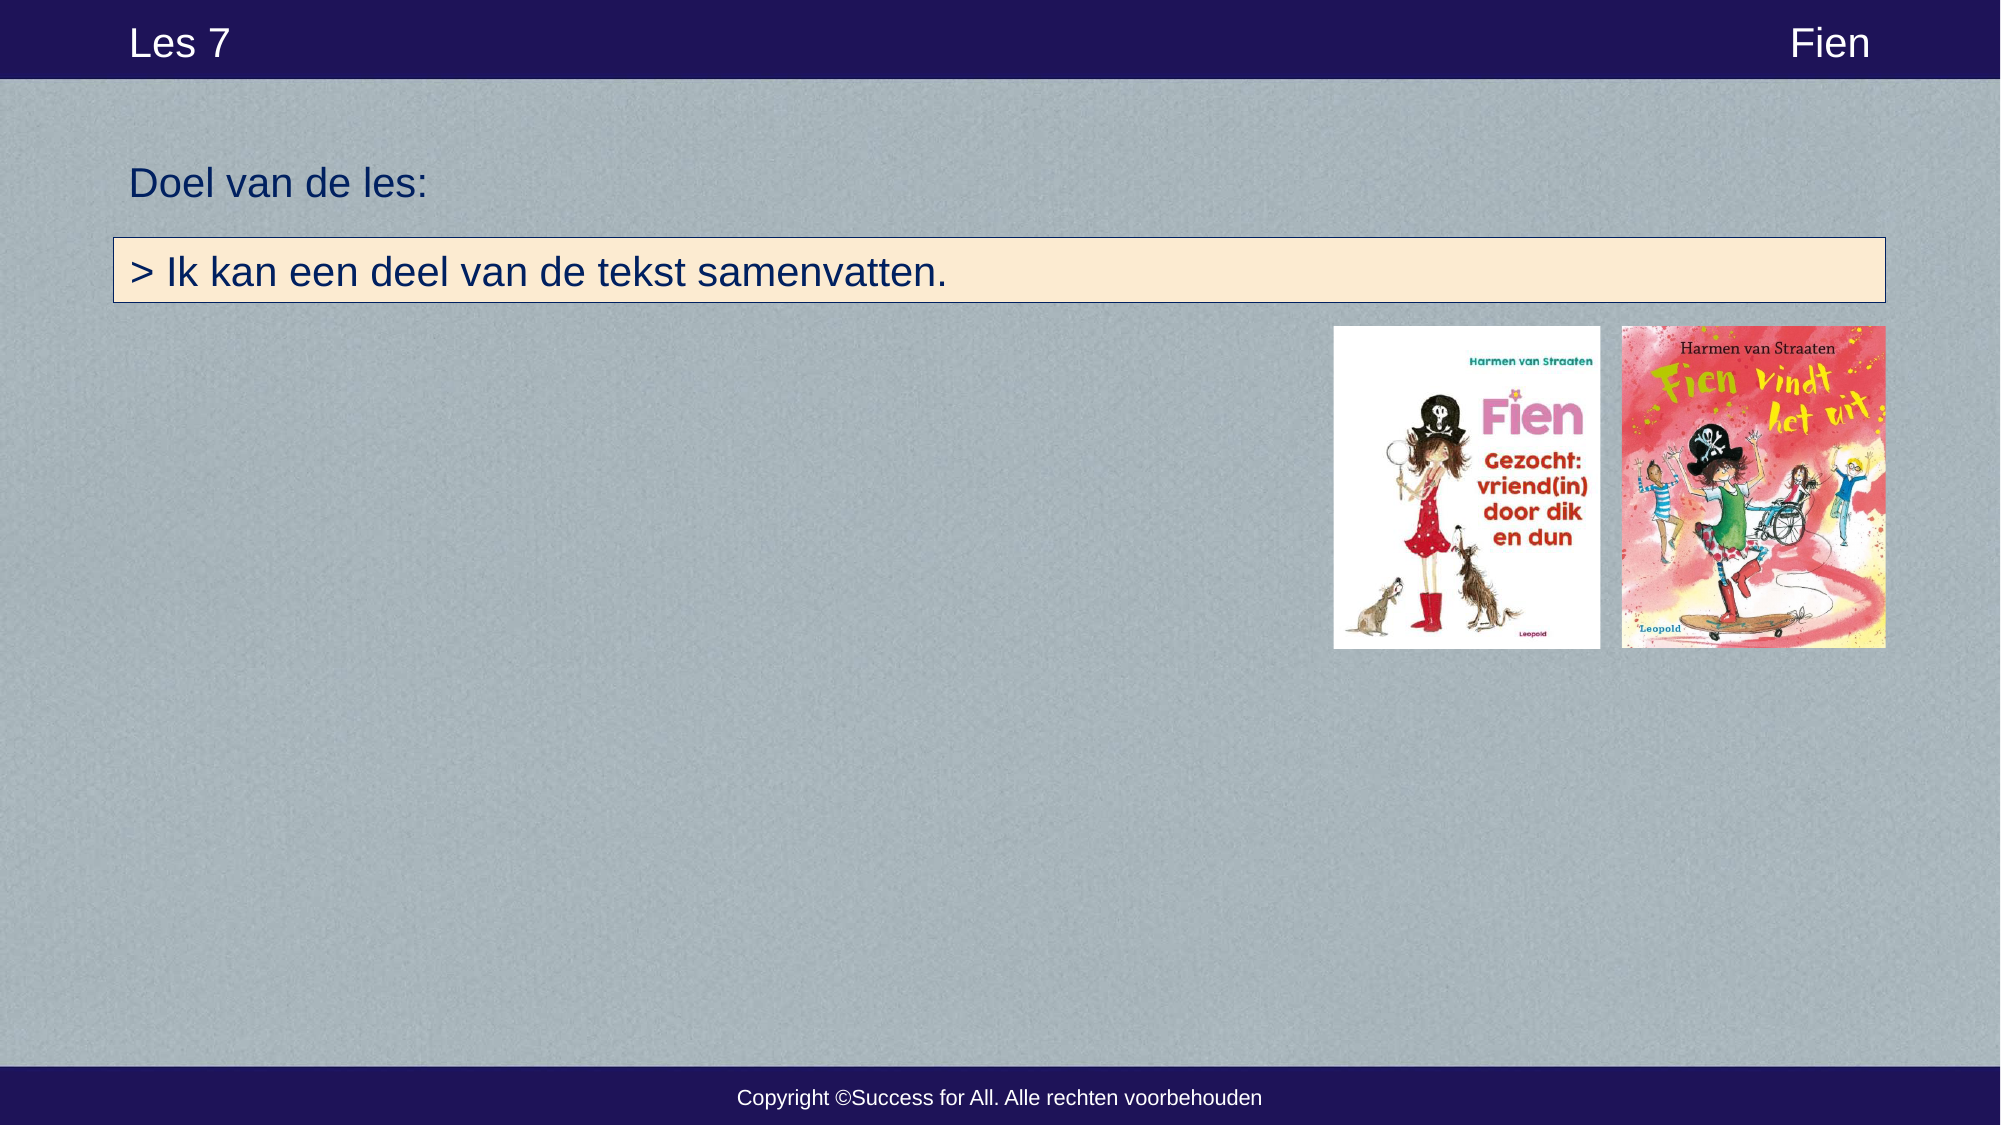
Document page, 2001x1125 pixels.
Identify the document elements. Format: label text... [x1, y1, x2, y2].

text_box Fien [999, 8, 1886, 73]
text_box Les 7 [114, 8, 354, 73]
text_box Copyright ©Success for All. Alle rechten voorbehouden [0, 1076, 2000, 1125]
text_box > Ik kan een deel van de tekst samenvatten. [113, 237, 1886, 303]
text_box Doel van de les: [113, 148, 1635, 214]
picture [0, 0, 2001, 1125]
